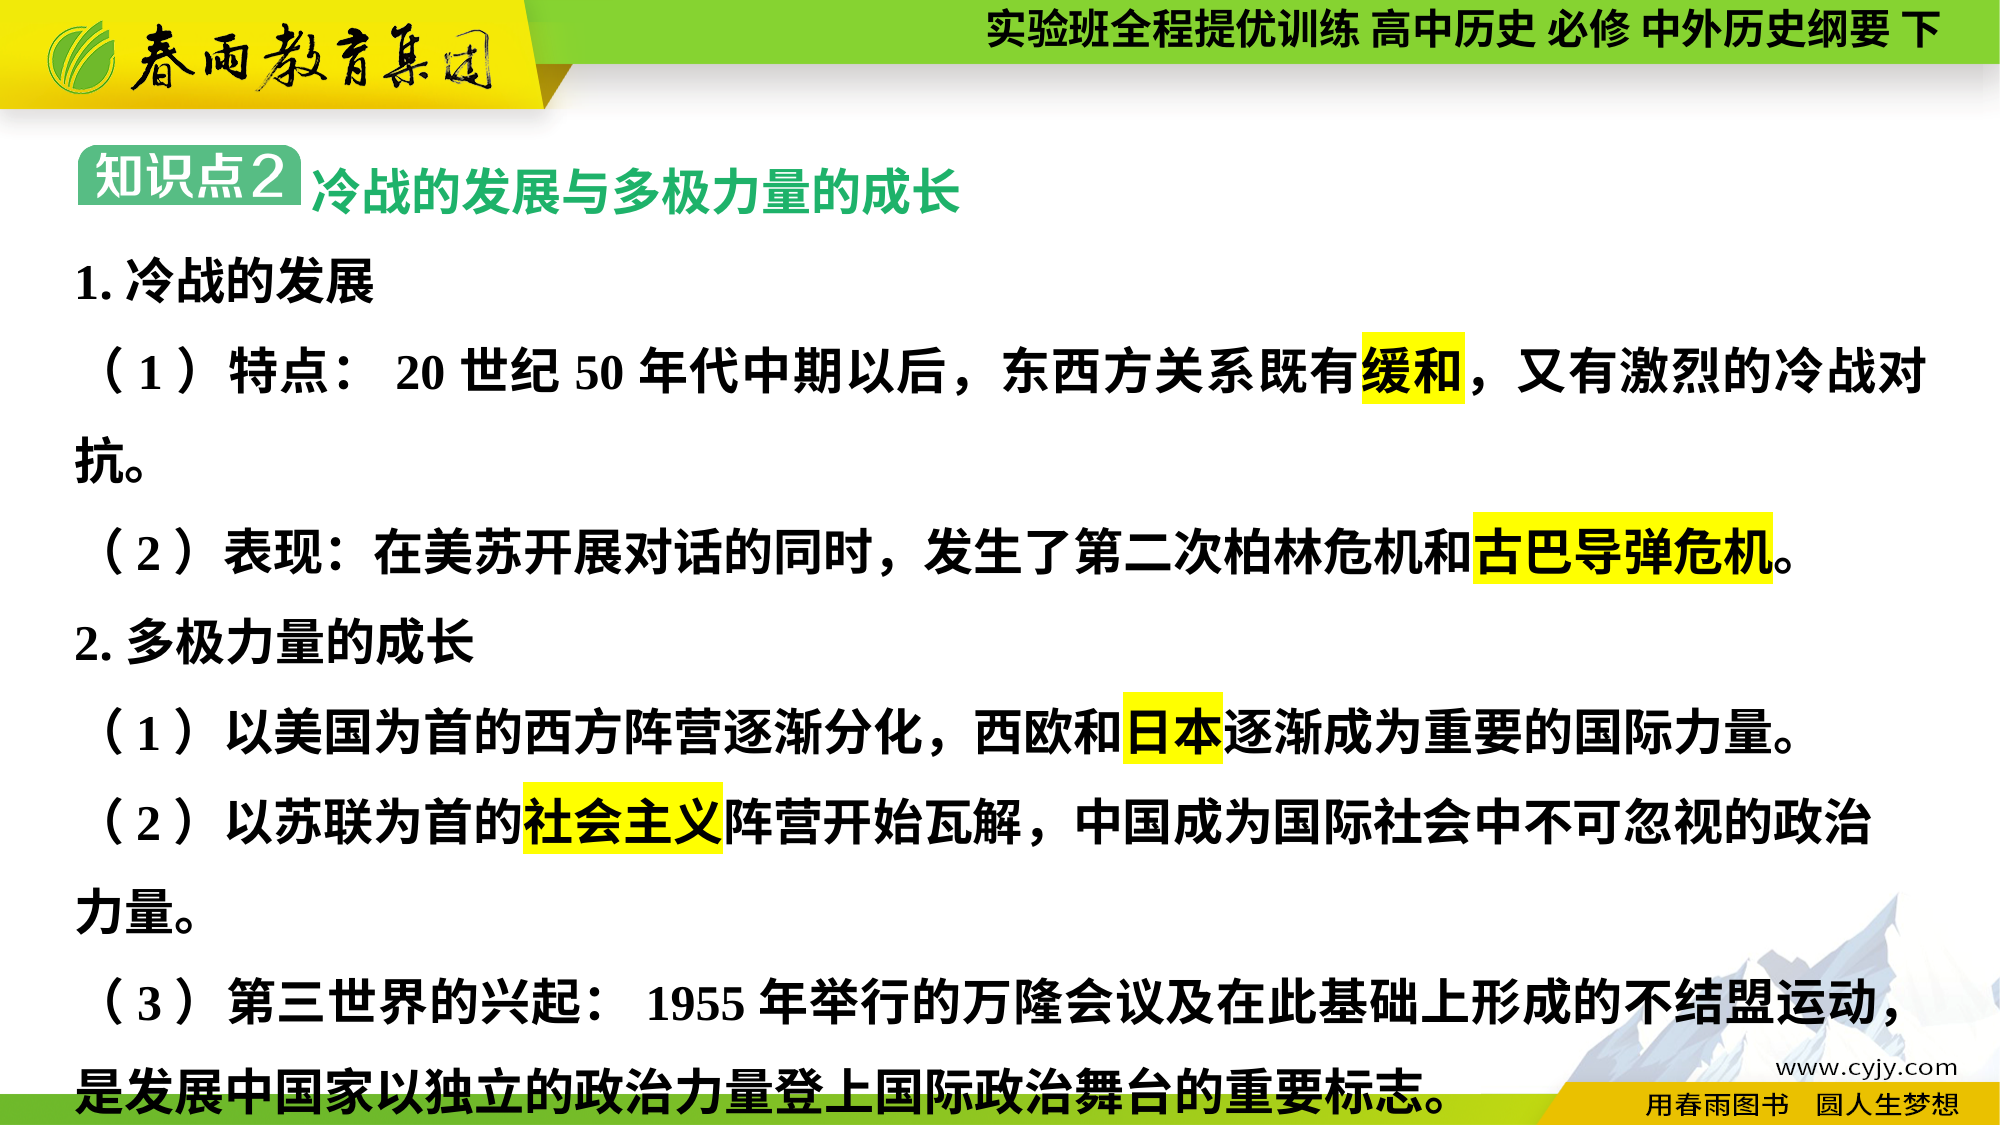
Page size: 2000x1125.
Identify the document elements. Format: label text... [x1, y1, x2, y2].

list 冷战的发展与多极力量的成长 1.冷战的发展 （1）特点：20世纪50年代中期以后，东西方关系既有缓和，又有激烈的冷战对抗。 （2）表现：在美苏开展对话的同时，发生了第二次柏林危机和古巴导弹危机。 2.多极力量的成长 （1）以美国为首的西方阵营逐渐分化，西欧和日本逐渐成为重要的国际力量。 （2）以苏联为首的社会主义阵营开始瓦解，中国成为国际社会中不可忽视的政治 力量。 （3）第三世界的兴起：1955年举行的万隆会议及在此基础上形成的不结盟运动，是发展中国家以独立的政治力量登上国际政治舞台的重要标志。 [59, 122, 1944, 1035]
picture [0, 0, 2000, 1125]
